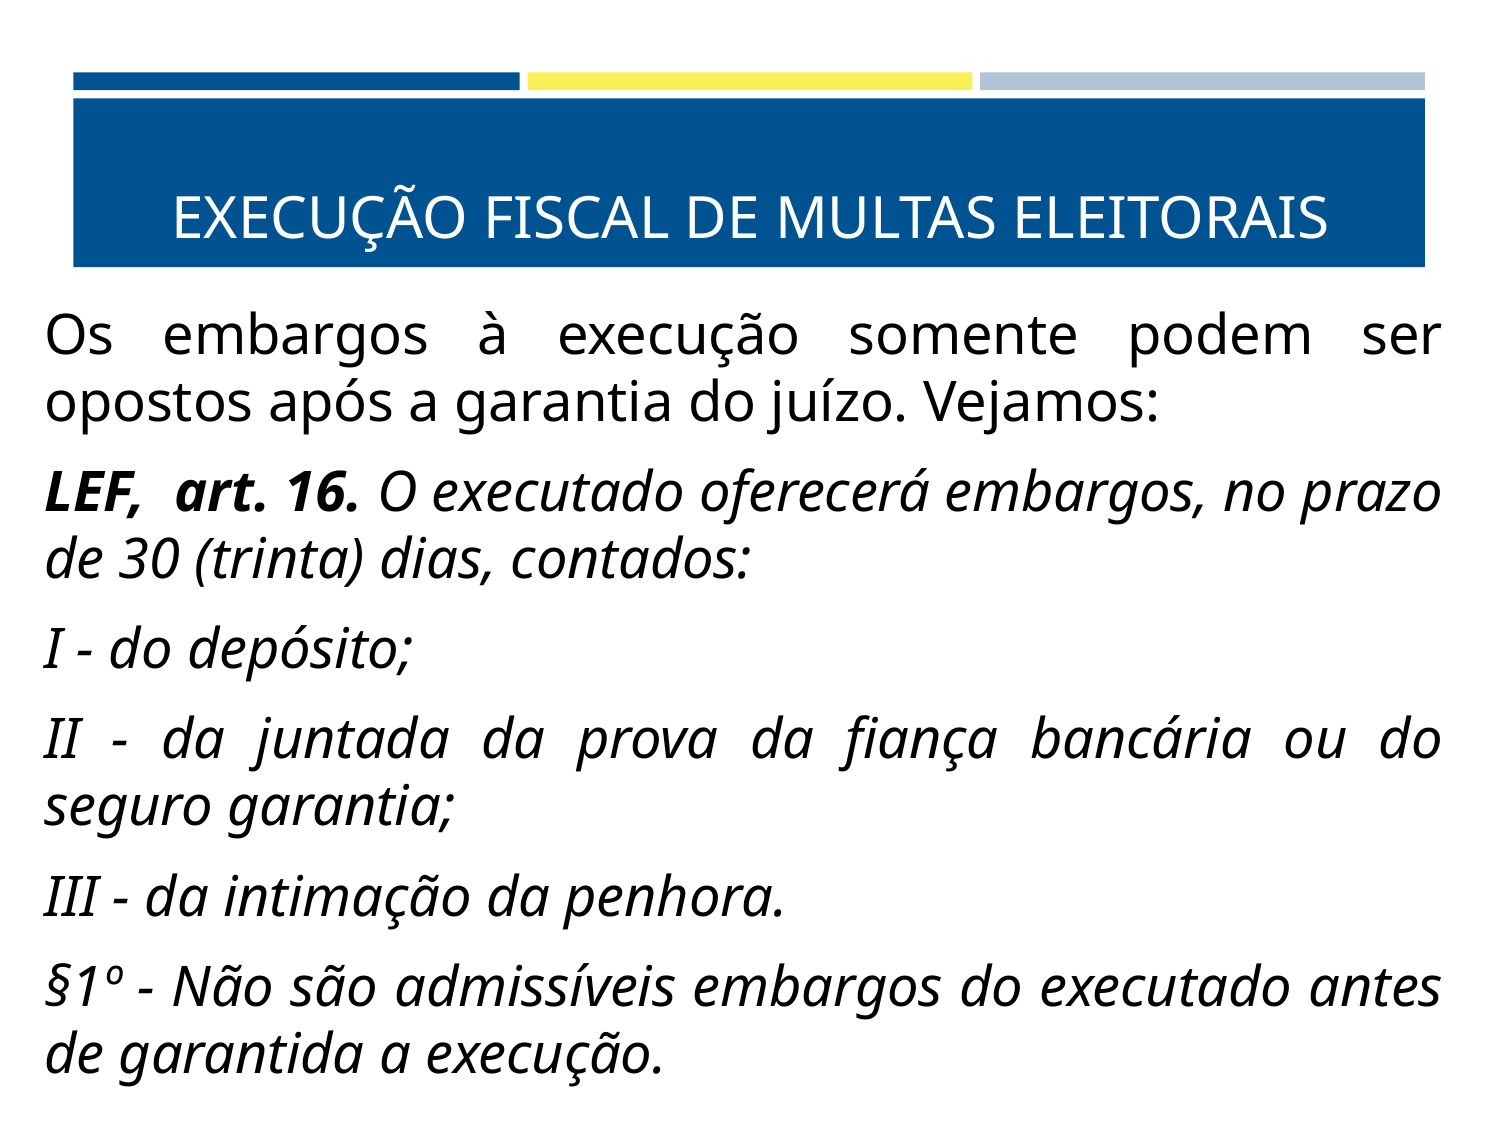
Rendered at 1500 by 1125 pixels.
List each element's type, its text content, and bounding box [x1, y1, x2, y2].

title EXECUÇÃO FISCAL DE MULTAS ELEITORAIS [95, 112, 1406, 259]
list Os embargos à execução somente podem ser opostos após a garantia do juízo. Vejamos: LEF, art. 16. O executado oferecerá embargos, no prazo de 30 (trinta) dias, contados: I - do depósito; II - da juntada da prova da fiança bancária ou do seguro garantia; III - da intimação da penhora. §1º - Não são admissíveis embargos do executado antes de garantida a execução. [29, 290, 1459, 1094]
